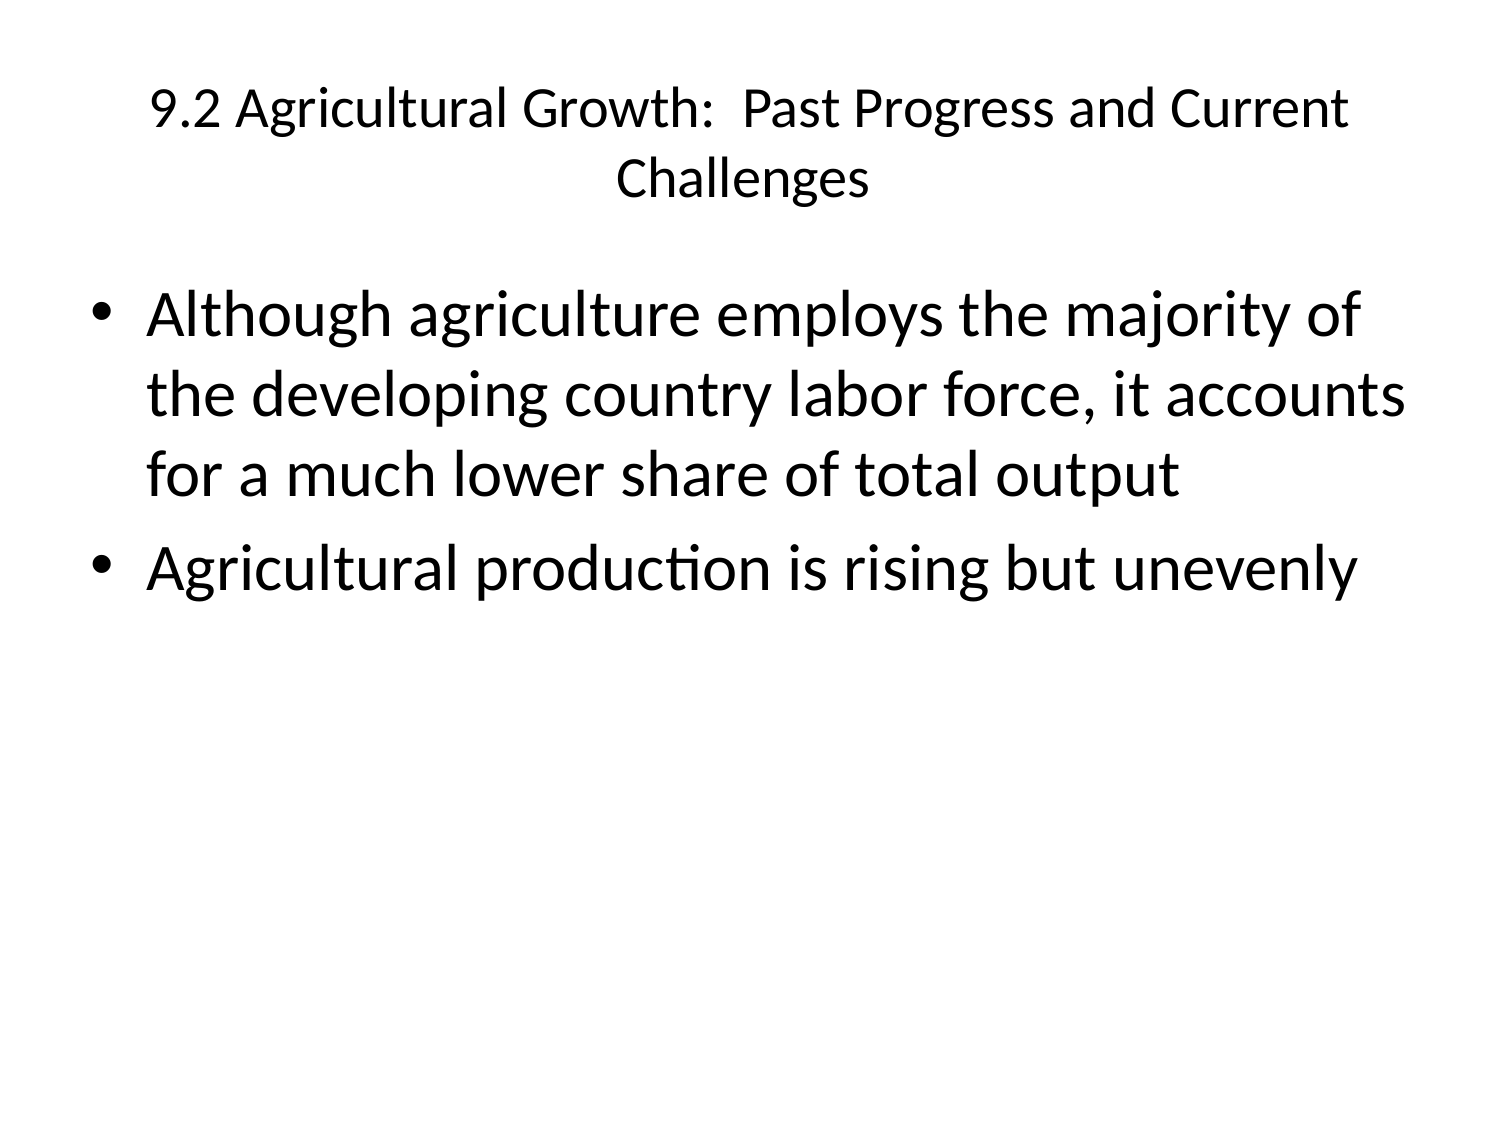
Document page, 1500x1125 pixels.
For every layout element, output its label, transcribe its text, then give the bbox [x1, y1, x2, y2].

title 9.2 Agricultural Growth: Past Progress and Current Challenges [75, 45, 1425, 233]
list Although agriculture employs the majority of the developing country labor force, it accounts for a much lower share of total output Agricultural production is rising but unevenly [75, 262, 1425, 1005]
